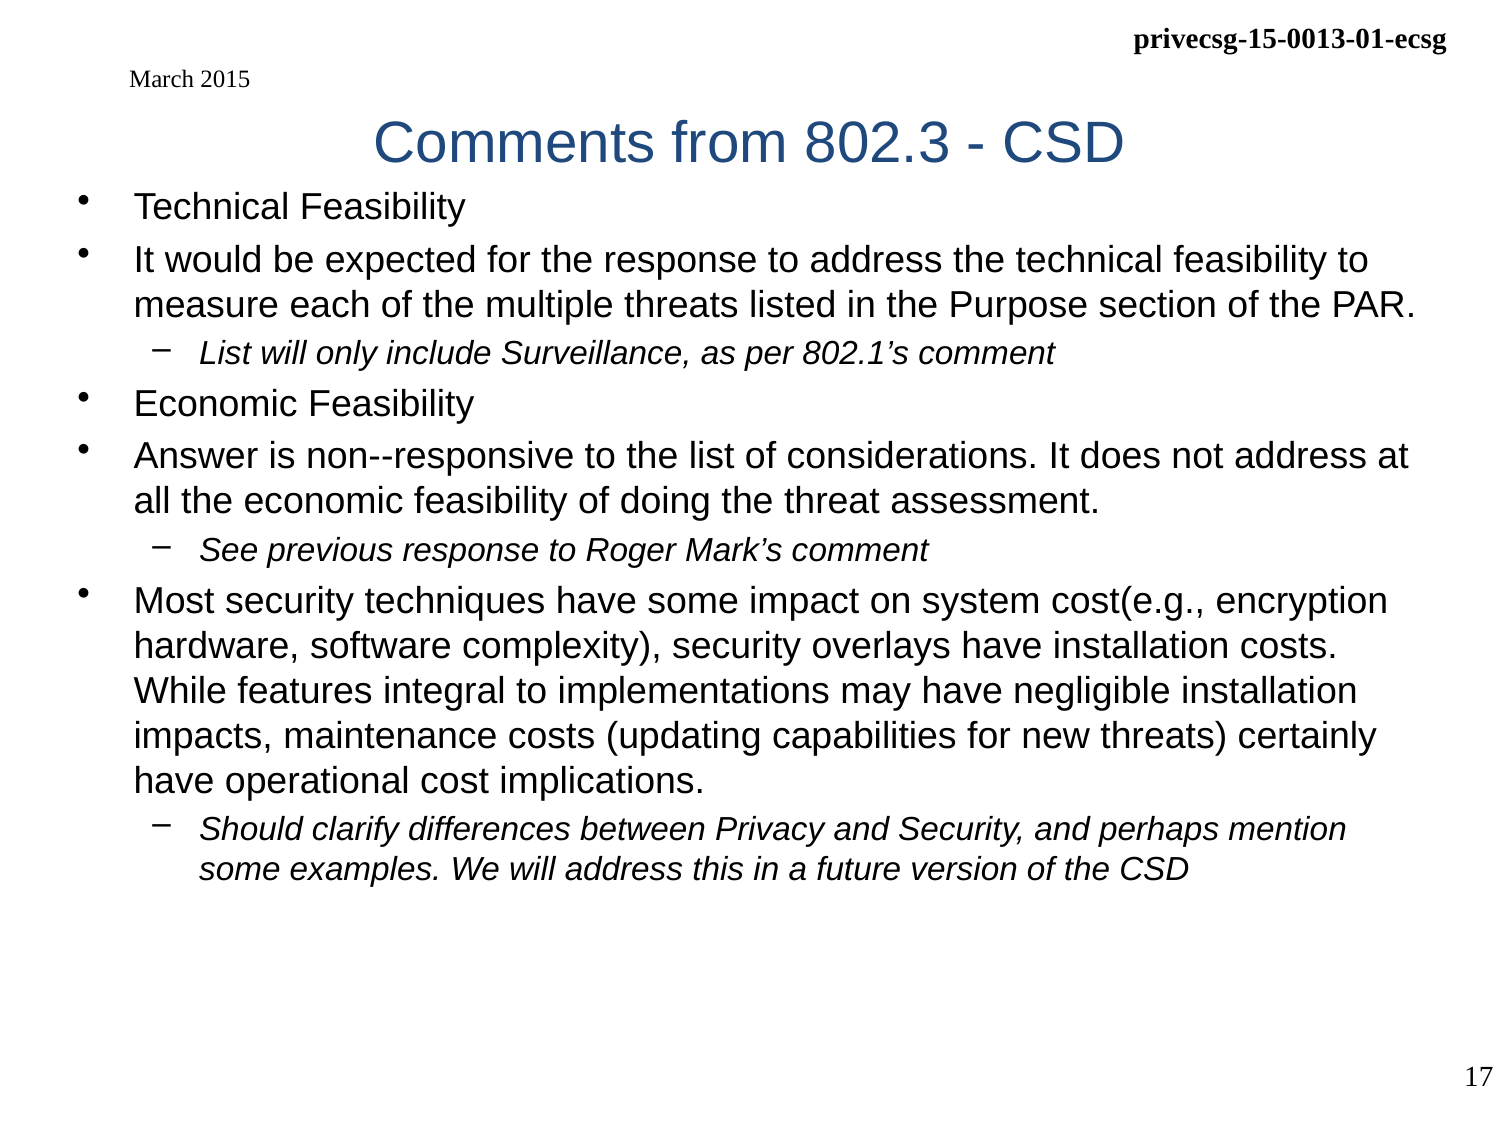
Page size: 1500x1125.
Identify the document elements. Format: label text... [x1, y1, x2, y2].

title Comments from 802.3 - CSD [75, 45, 1425, 174]
list Technical Feasibility It would be expected for the response to address the technical feasibility to measure each of the multiple threats listed in the Purpose section of the PAR. List will only include Surveillance, as per 802.1’s comment Economic Feasibility Answer is non-­‐responsive to the list of considerations. It does not address at all the economic feasibility of doing the threat assessment. See previous response to Roger Mark’s comment Most security techniques have some impact on system cost(e.g., encryption hardware, software complexity), security overlays have installation costs. While features integral to implementations may have negligible installation impacts, maintenance costs (updating capabilities for new threats) certainly have operational cost implications. Should clarify differences between Privacy and Security, and perhaps mention some examples. We will address this in a future version of the CSD [62, 174, 1450, 979]
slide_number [114, 54, 422, 100]
